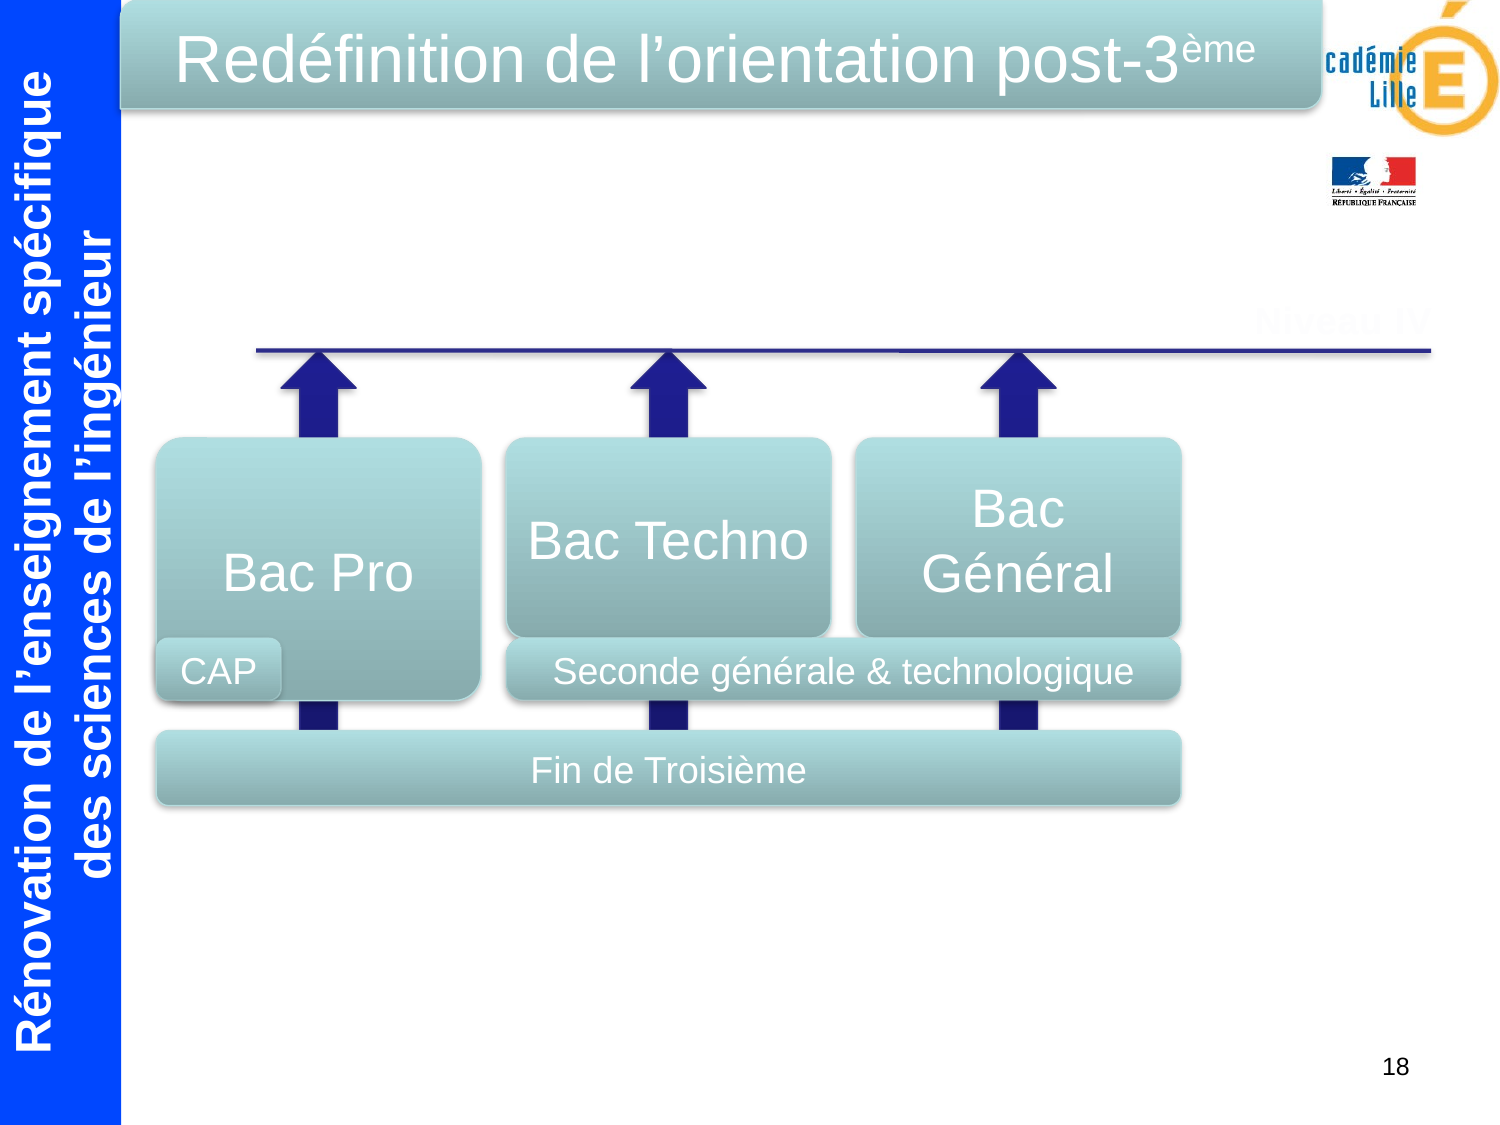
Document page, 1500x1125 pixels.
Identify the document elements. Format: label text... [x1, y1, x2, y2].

text_box Redéfinition de l’orientation post-3ème [119, 0, 1323, 110]
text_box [155, 289, 1451, 806]
slide_number 18 [1074, 1042, 1426, 1103]
picture [1312, 0, 1500, 206]
